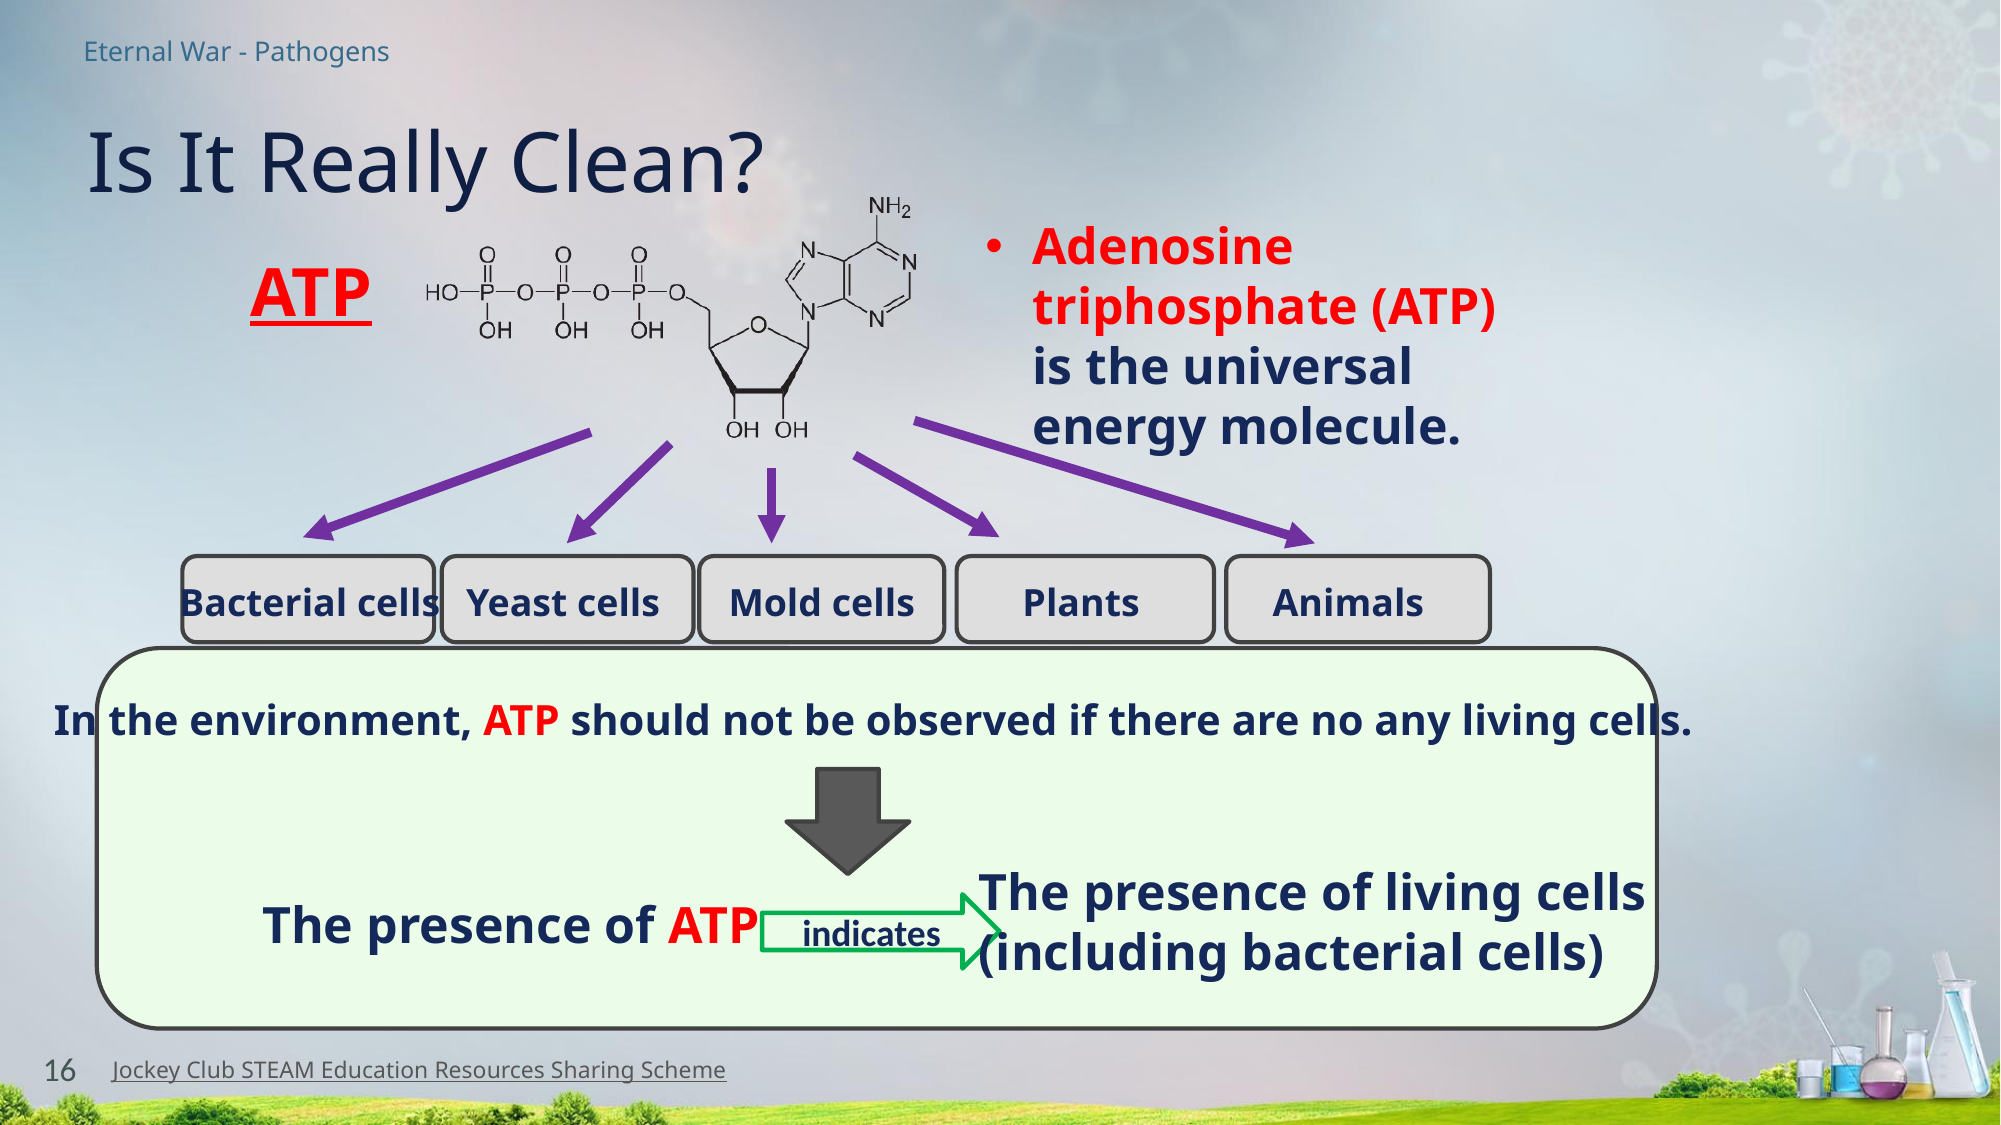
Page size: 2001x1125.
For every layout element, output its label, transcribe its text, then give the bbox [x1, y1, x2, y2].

text_box [1224, 553, 1493, 645]
picture [0, 0, 2001, 1125]
text_box Mold cells [713, 571, 930, 632]
text_box indicates [760, 892, 964, 971]
text_box Is It Really Clean? [67, 51, 1478, 268]
text_box [697, 553, 947, 645]
text_box [954, 553, 1217, 645]
text_box The presence of living cells (including bacterial cells) [964, 853, 1675, 989]
text_box The presence of ATP [247, 885, 788, 961]
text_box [914, 420, 1316, 544]
text_box [180, 553, 437, 571]
text_box [94, 752, 1659, 1031]
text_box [854, 454, 909, 538]
text_box Animals [1257, 571, 1440, 632]
text_box Yeast cells [451, 571, 676, 632]
text_box In the environment, ATP should not be observed if there are no any living cells. [39, 686, 1709, 752]
text_box [784, 766, 912, 876]
text_box Bacterial cells [164, 571, 440, 632]
text_box Adenosine triphosphate (ATP) is the universal energy molecule. [970, 207, 1542, 463]
slide_number 16 [18, 1038, 101, 1099]
text_box [180, 632, 436, 645]
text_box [566, 454, 684, 544]
text_box Plants [1007, 571, 1155, 632]
text_box ATP [235, 241, 388, 337]
text_box [99, 645, 1654, 686]
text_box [302, 431, 592, 538]
text_box [439, 553, 696, 645]
